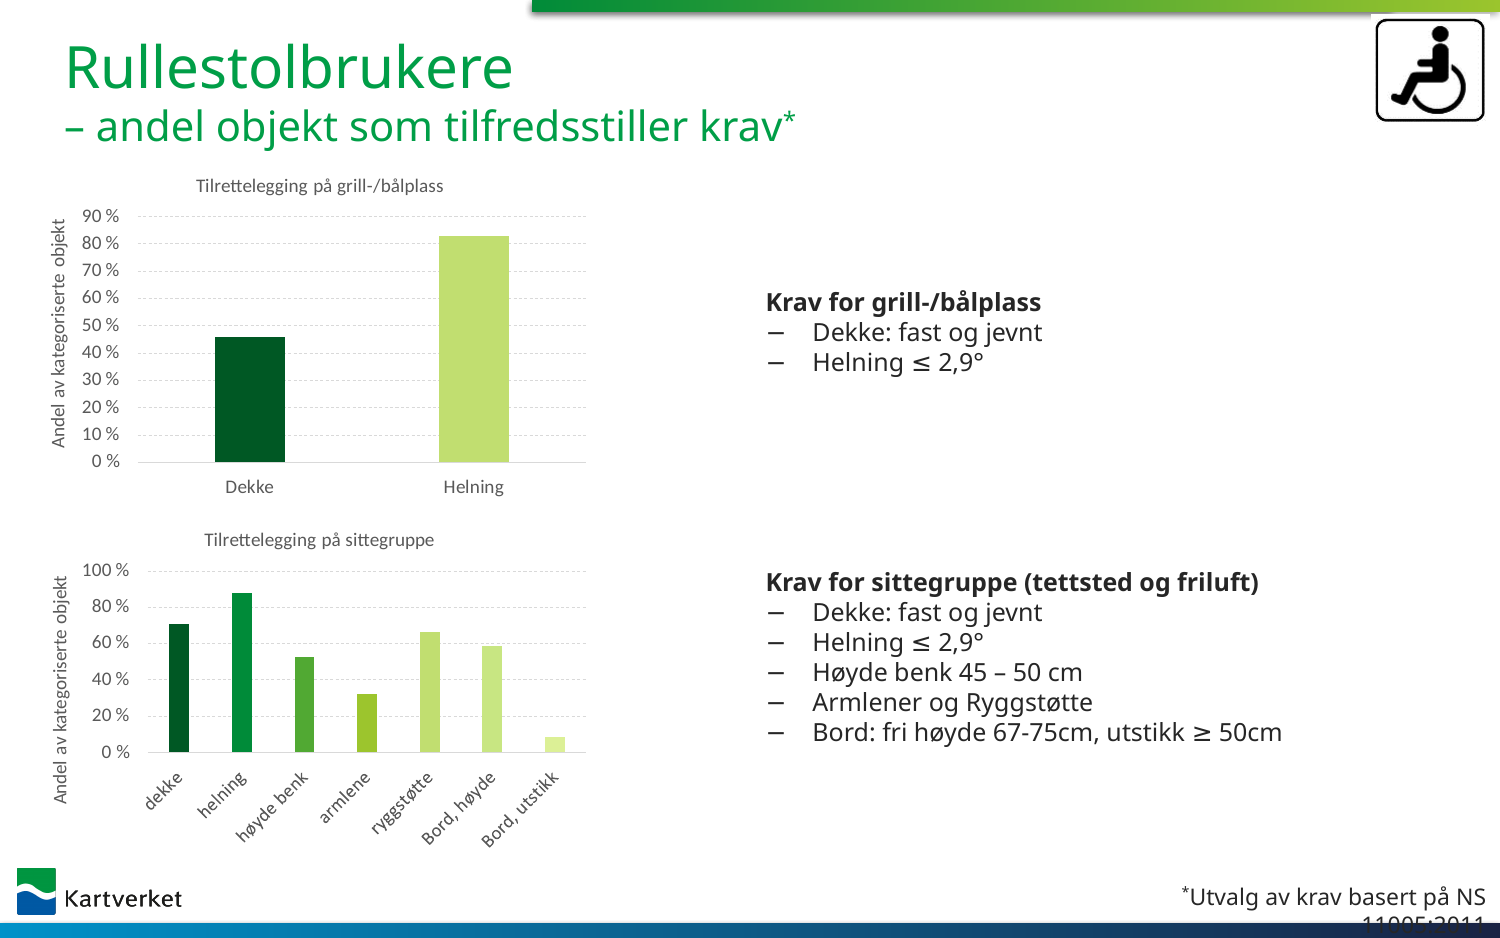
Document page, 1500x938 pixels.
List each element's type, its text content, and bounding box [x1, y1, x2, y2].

text_box Krav for grill-/bålplass Dekke: fast og jevnt Helning ≤ 2,9° [750, 279, 1452, 384]
picture [1371, 13, 1491, 127]
picture [41, 520, 597, 859]
text_box Krav for sittegruppe (tettsted og friluft) Dekke: fast og jevnt Helning ≤ 2,9° Høyde benk 45 – 50 cm Armlener og Ryggstøtte Bord: fri høyde 67-75cm, utstikk ≥ 50cm [750, 559, 1500, 754]
text_box *Utvalg av krav basert på NS 11005:2011 [1068, 873, 1500, 938]
picture [41, 166, 597, 505]
text_box Rullestolbrukere – andel objekt som tilfredsstiller krav* [49, 14, 1431, 158]
